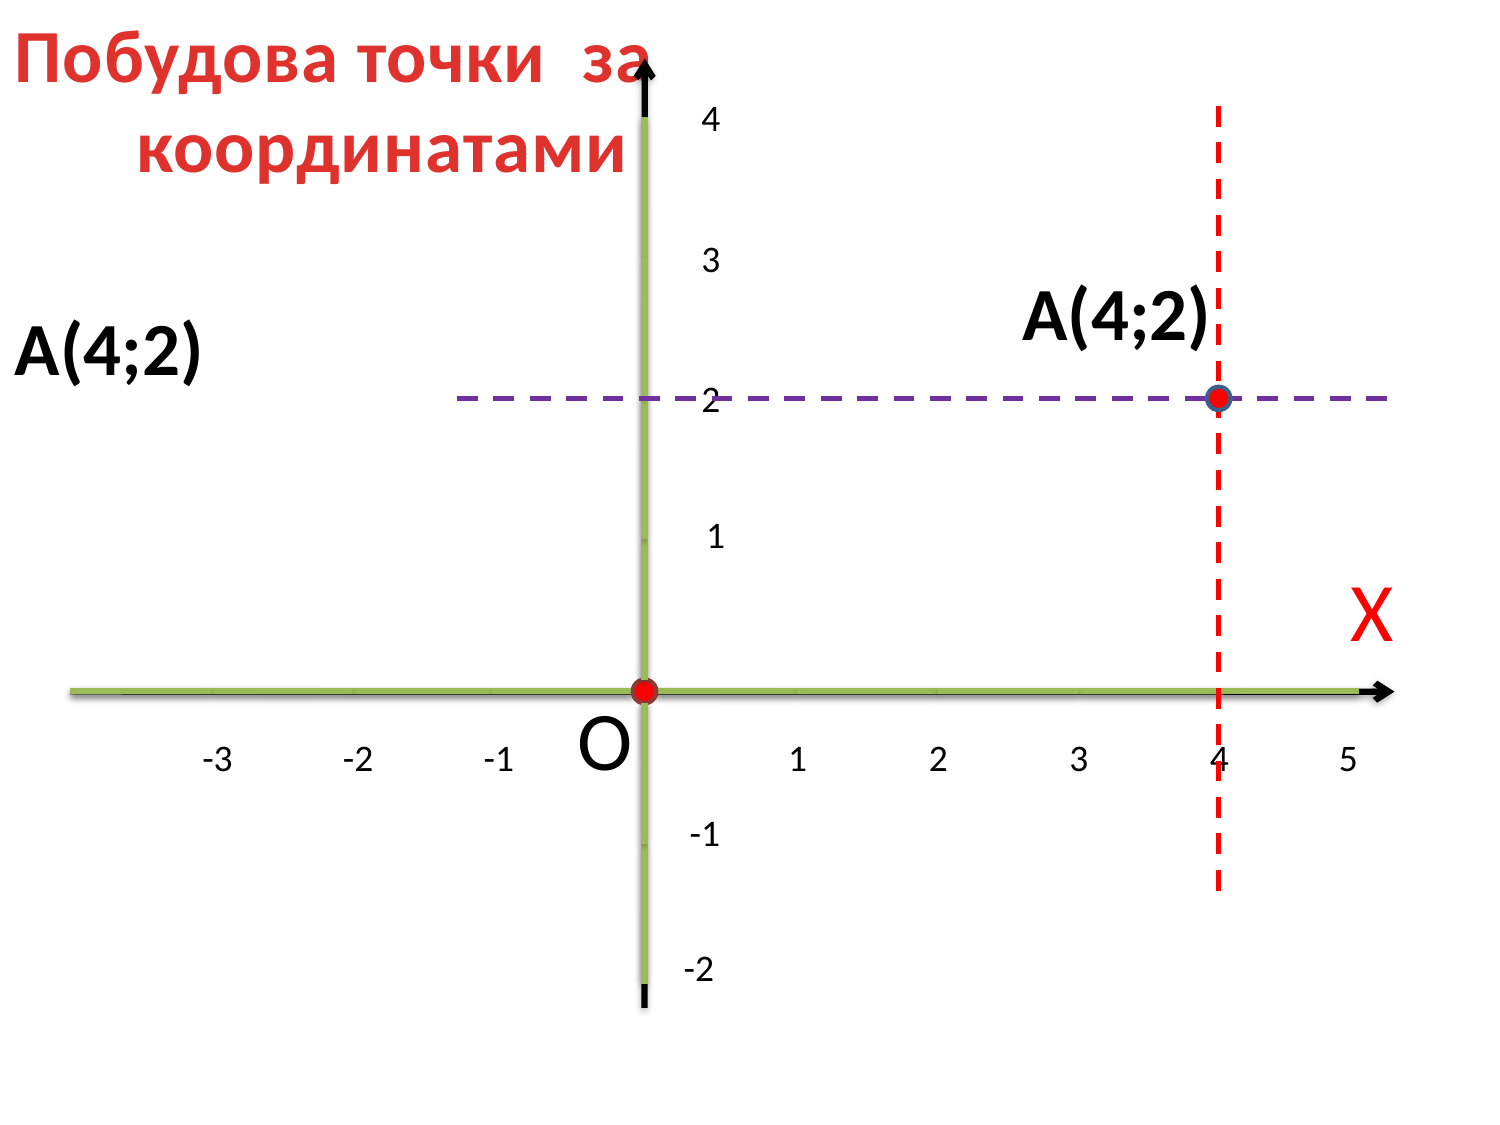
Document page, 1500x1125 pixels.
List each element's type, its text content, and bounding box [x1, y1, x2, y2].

text_box А(4;2) [0, 292, 64, 398]
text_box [70, 58, 1395, 1008]
text_box Побудова точки за координатами [0, 0, 703, 195]
